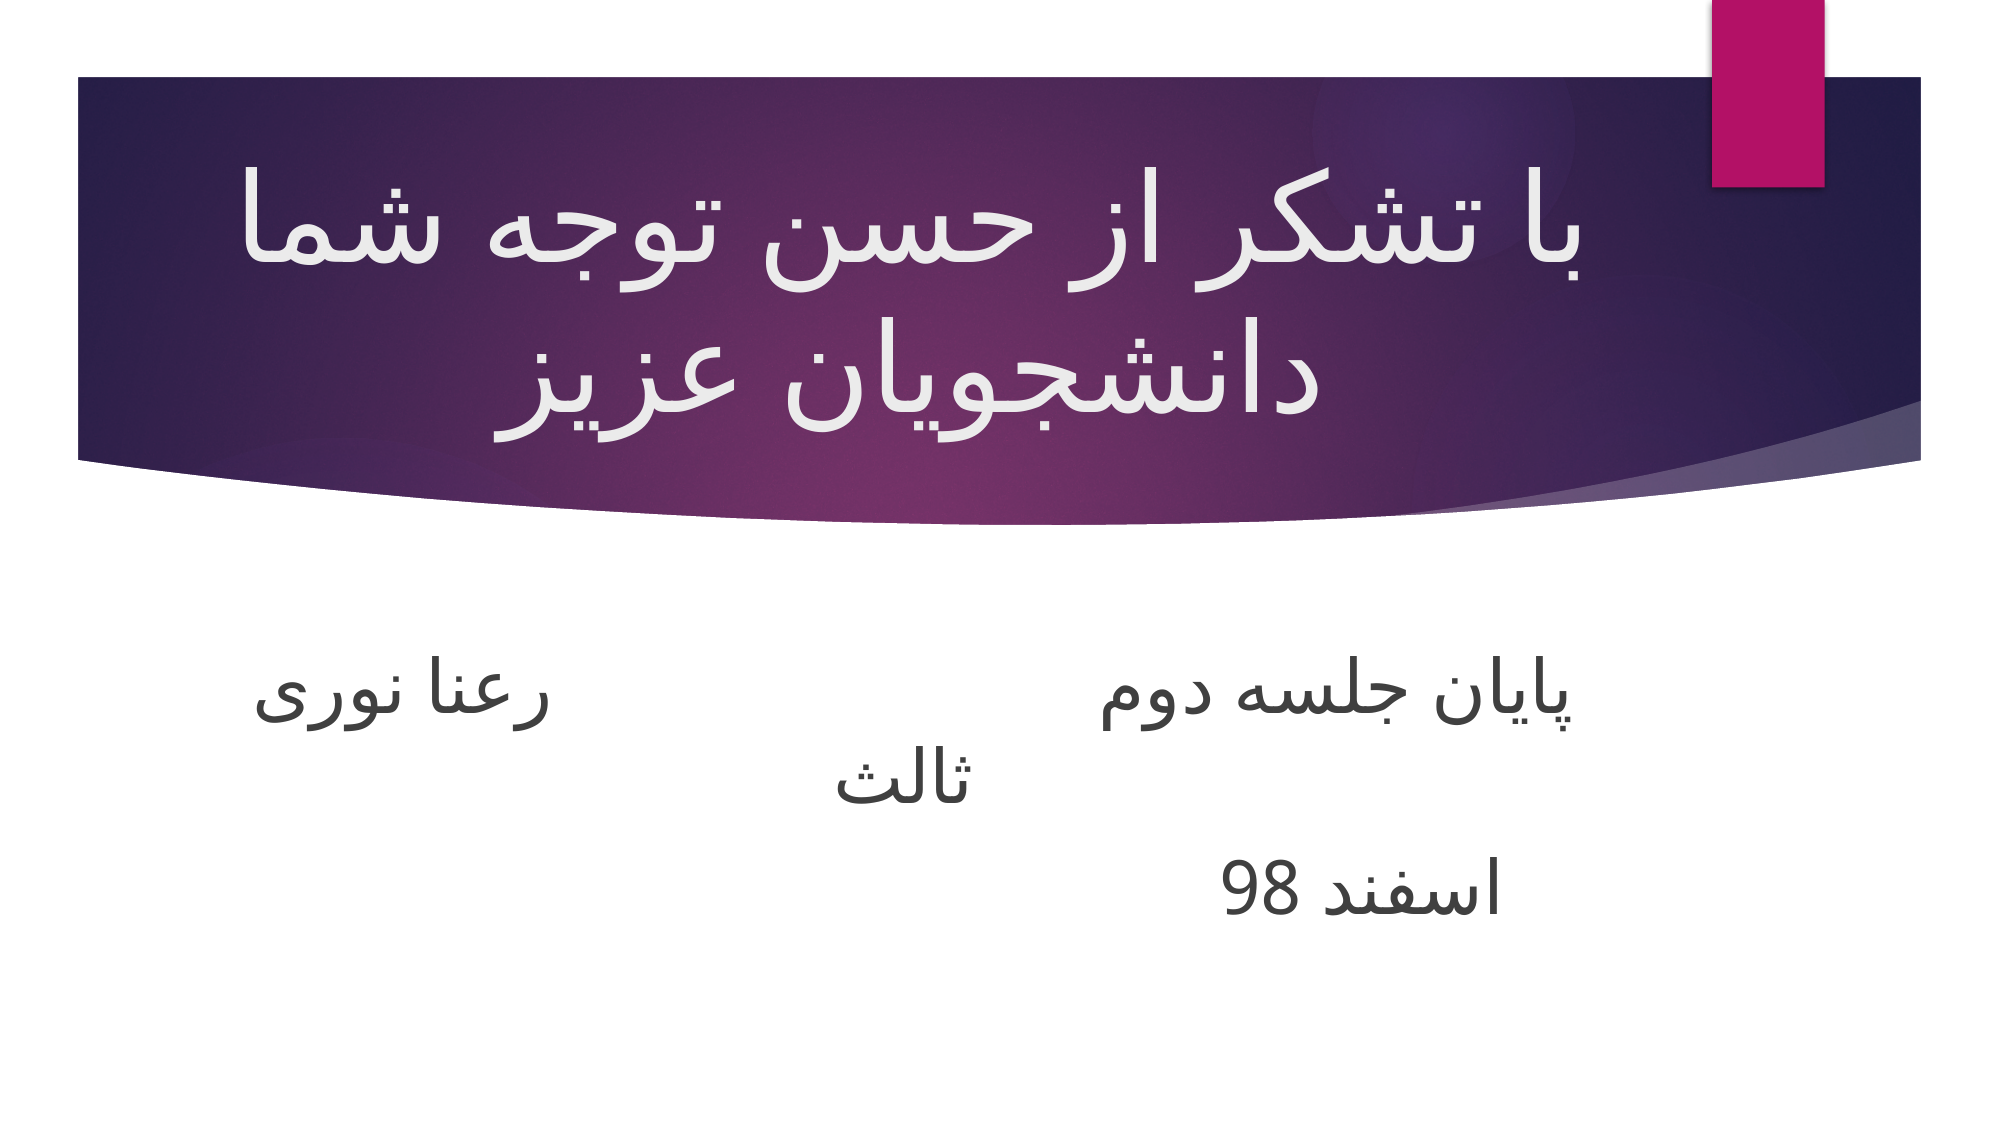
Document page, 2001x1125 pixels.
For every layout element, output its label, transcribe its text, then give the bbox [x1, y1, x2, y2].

list پایان جلسه دوم رعنا نوری ثالث اسفند 98 [189, 581, 1638, 988]
title با تشکر از حسن توجه شما دانشجویان عزیز [188, 174, 1638, 400]
